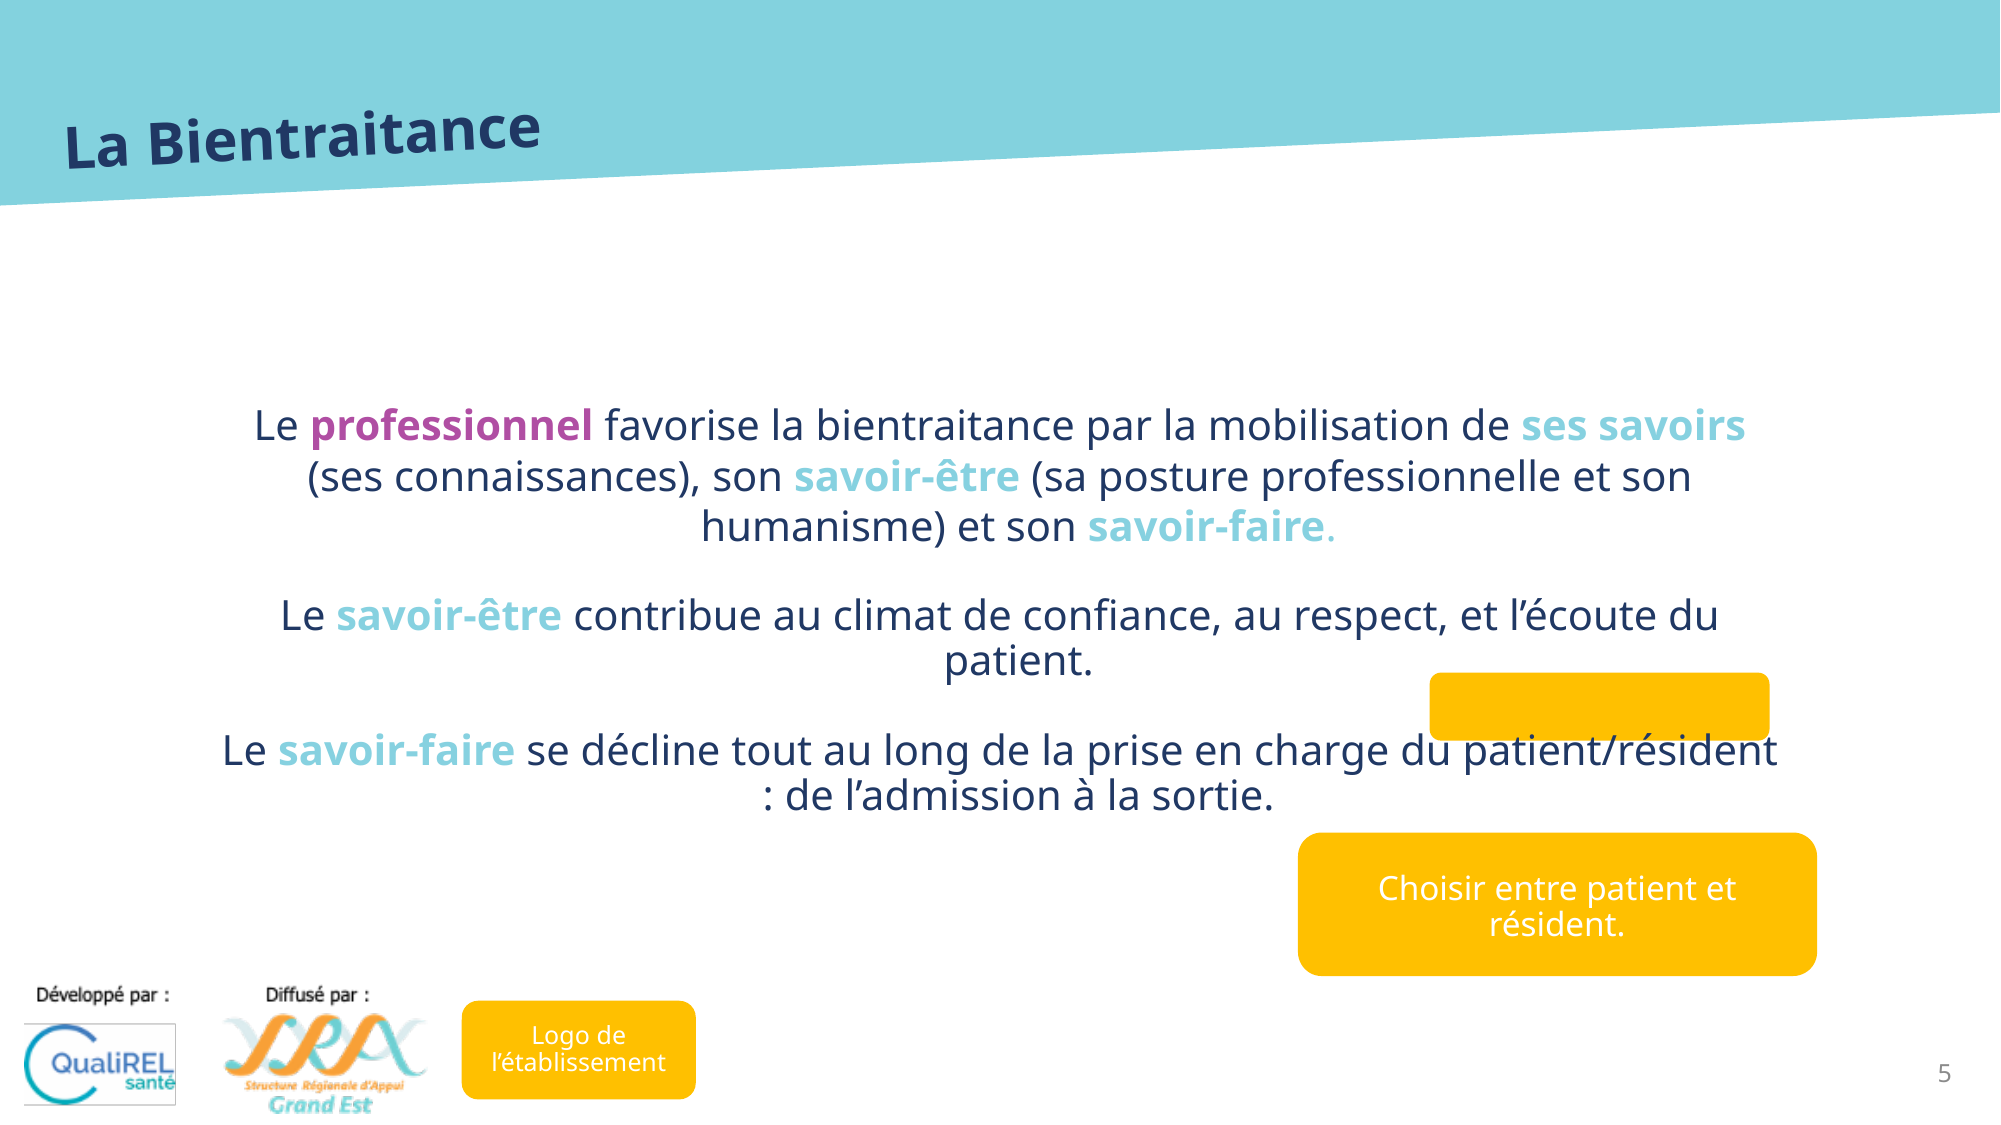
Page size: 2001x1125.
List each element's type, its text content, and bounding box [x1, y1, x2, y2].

slide_number 5 [1308, 1042, 1967, 1103]
picture [24, 975, 428, 1114]
text_box Le professionnel favorise la bientraitance par la mobilisation de ses savoirs (ses connaissances), son savoir-être (sa posture professionnelle et son humanisme) et son savoir-faire. Le savoir-être contribue au climat de confiance, au respect, et l’écoute du patient. Le savoir-faire se décline tout au long de la prise en charge du patient/résident : de l’admission à la sortie. [205, 396, 1795, 612]
text_box Logo de l’établissement [472, 1009, 686, 1092]
text_box [460, 999, 697, 1101]
text_box [1428, 671, 1771, 742]
text_box [0, 0, 2000, 207]
text_box [1296, 831, 1819, 978]
text_box La Bientraitance [46, 79, 560, 189]
text_box Choisir entre patient et résident. [1320, 839, 1795, 977]
